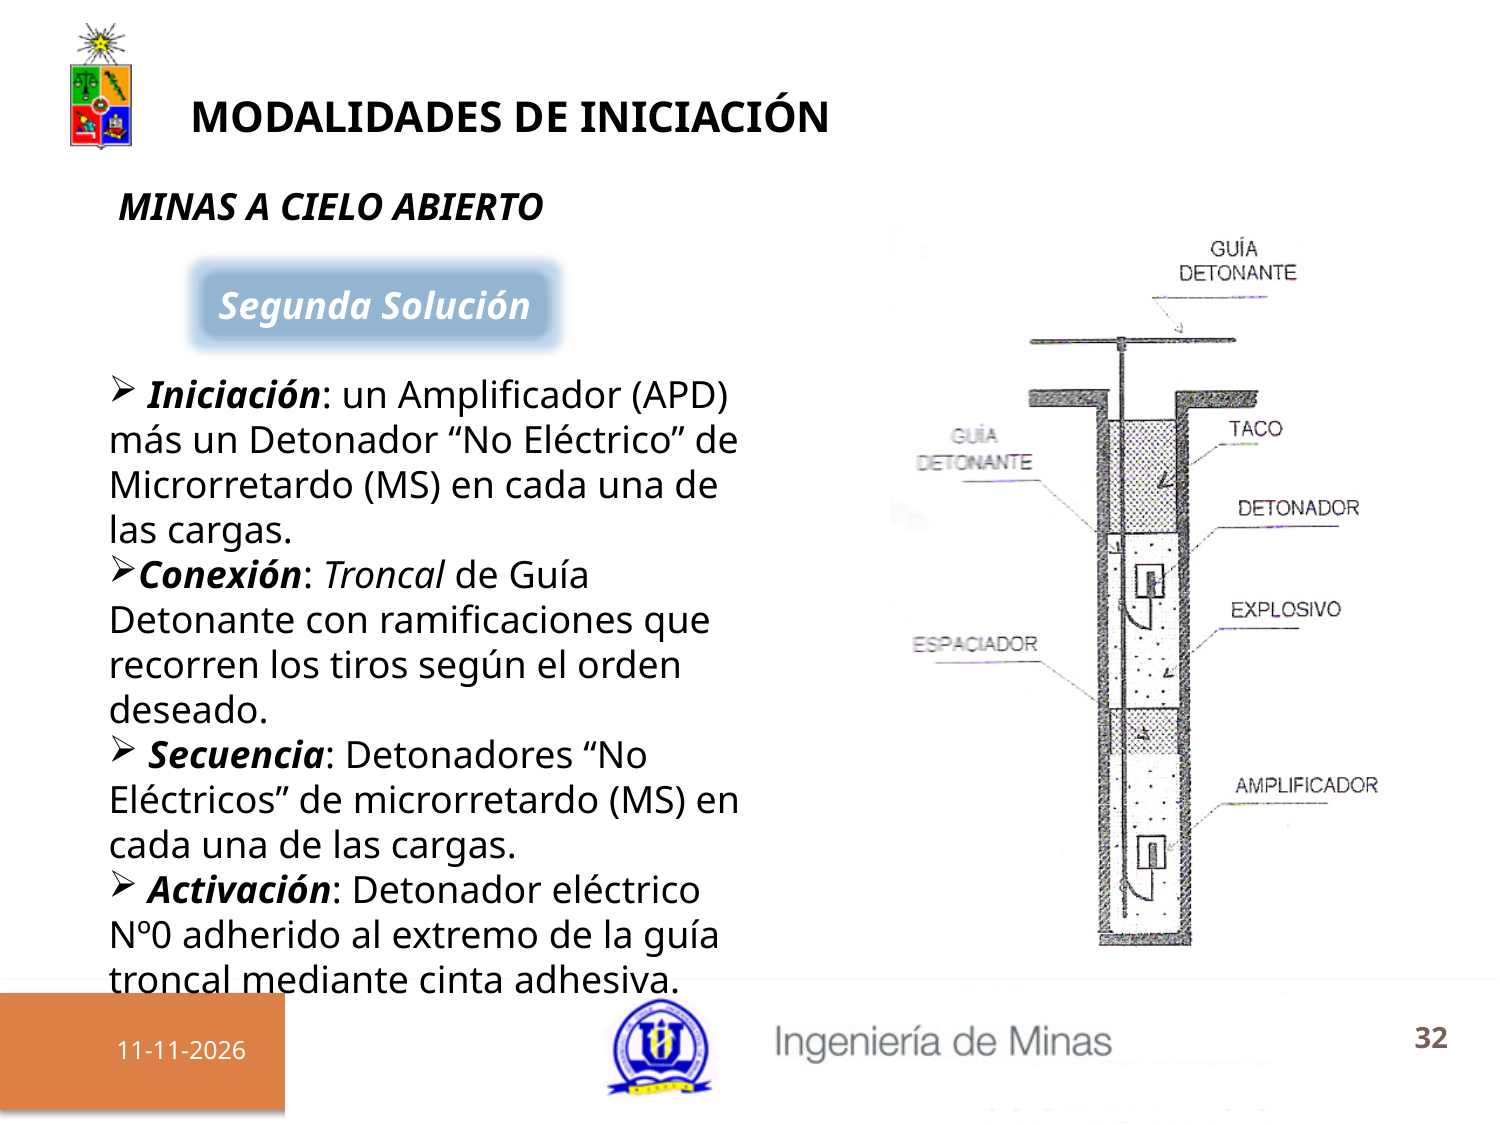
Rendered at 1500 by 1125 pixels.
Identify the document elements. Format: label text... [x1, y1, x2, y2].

text_box Minas a cielo abierto [103, 175, 560, 236]
picture [69, 23, 132, 151]
text_box Modalidades de iniciación [175, 81, 1266, 148]
text_box Iniciación: un Amplificador (APD) más un Detonador “No Eléctrico” de Microrretardo (MS) en cada una de las cargas. Conexión: Troncal de Guía Detonante con ramificaciones que recorren los tiros según el orden deseado. Secuencia: Detonadores “No Eléctricos” de microrretardo (MS) en cada una de las cargas. Activación: Detonador eléctrico Nº0 adherido al extremo de la guía troncal mediante cinta adhesiva. [93, 363, 762, 1008]
picture [285, 980, 1500, 1125]
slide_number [12, 995, 279, 1108]
text_box Segunda Solución [205, 276, 545, 334]
picture [890, 222, 1395, 957]
